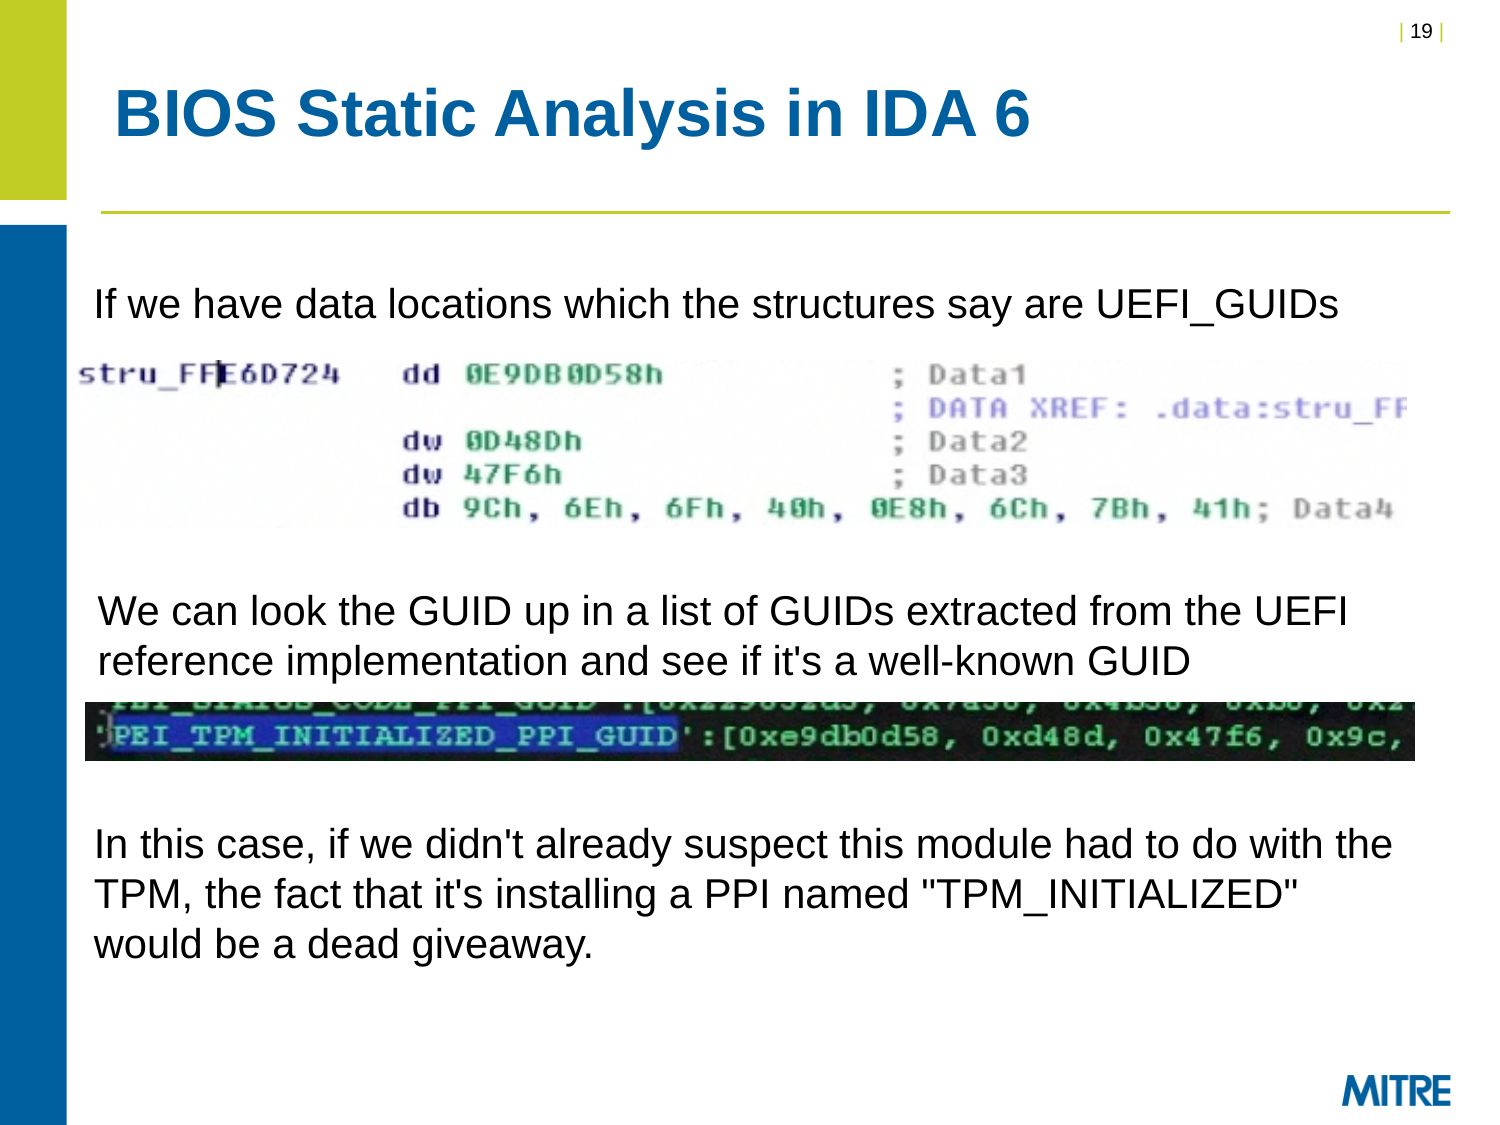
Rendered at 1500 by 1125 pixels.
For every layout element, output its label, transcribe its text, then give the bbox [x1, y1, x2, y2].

text_box In this case, if we didn't already suspect this module had to do with the TPM, the fact that it's installing a PPI named "TPM_INITIALIZED" would be a dead giveaway. [78, 809, 1418, 975]
picture [72, 360, 1407, 528]
text_box If we have data locations which the structures say are UEFI_GUIDs [78, 268, 1355, 334]
text_box We can look the GUID up in a list of GUIDs extracted from the UEFI reference implementation and see if it's a well-known GUID [82, 576, 1422, 691]
picture [1342, 1072, 1453, 1113]
picture [85, 701, 1415, 761]
title BIOS Static Analysis in IDA 6 [99, 45, 1450, 188]
